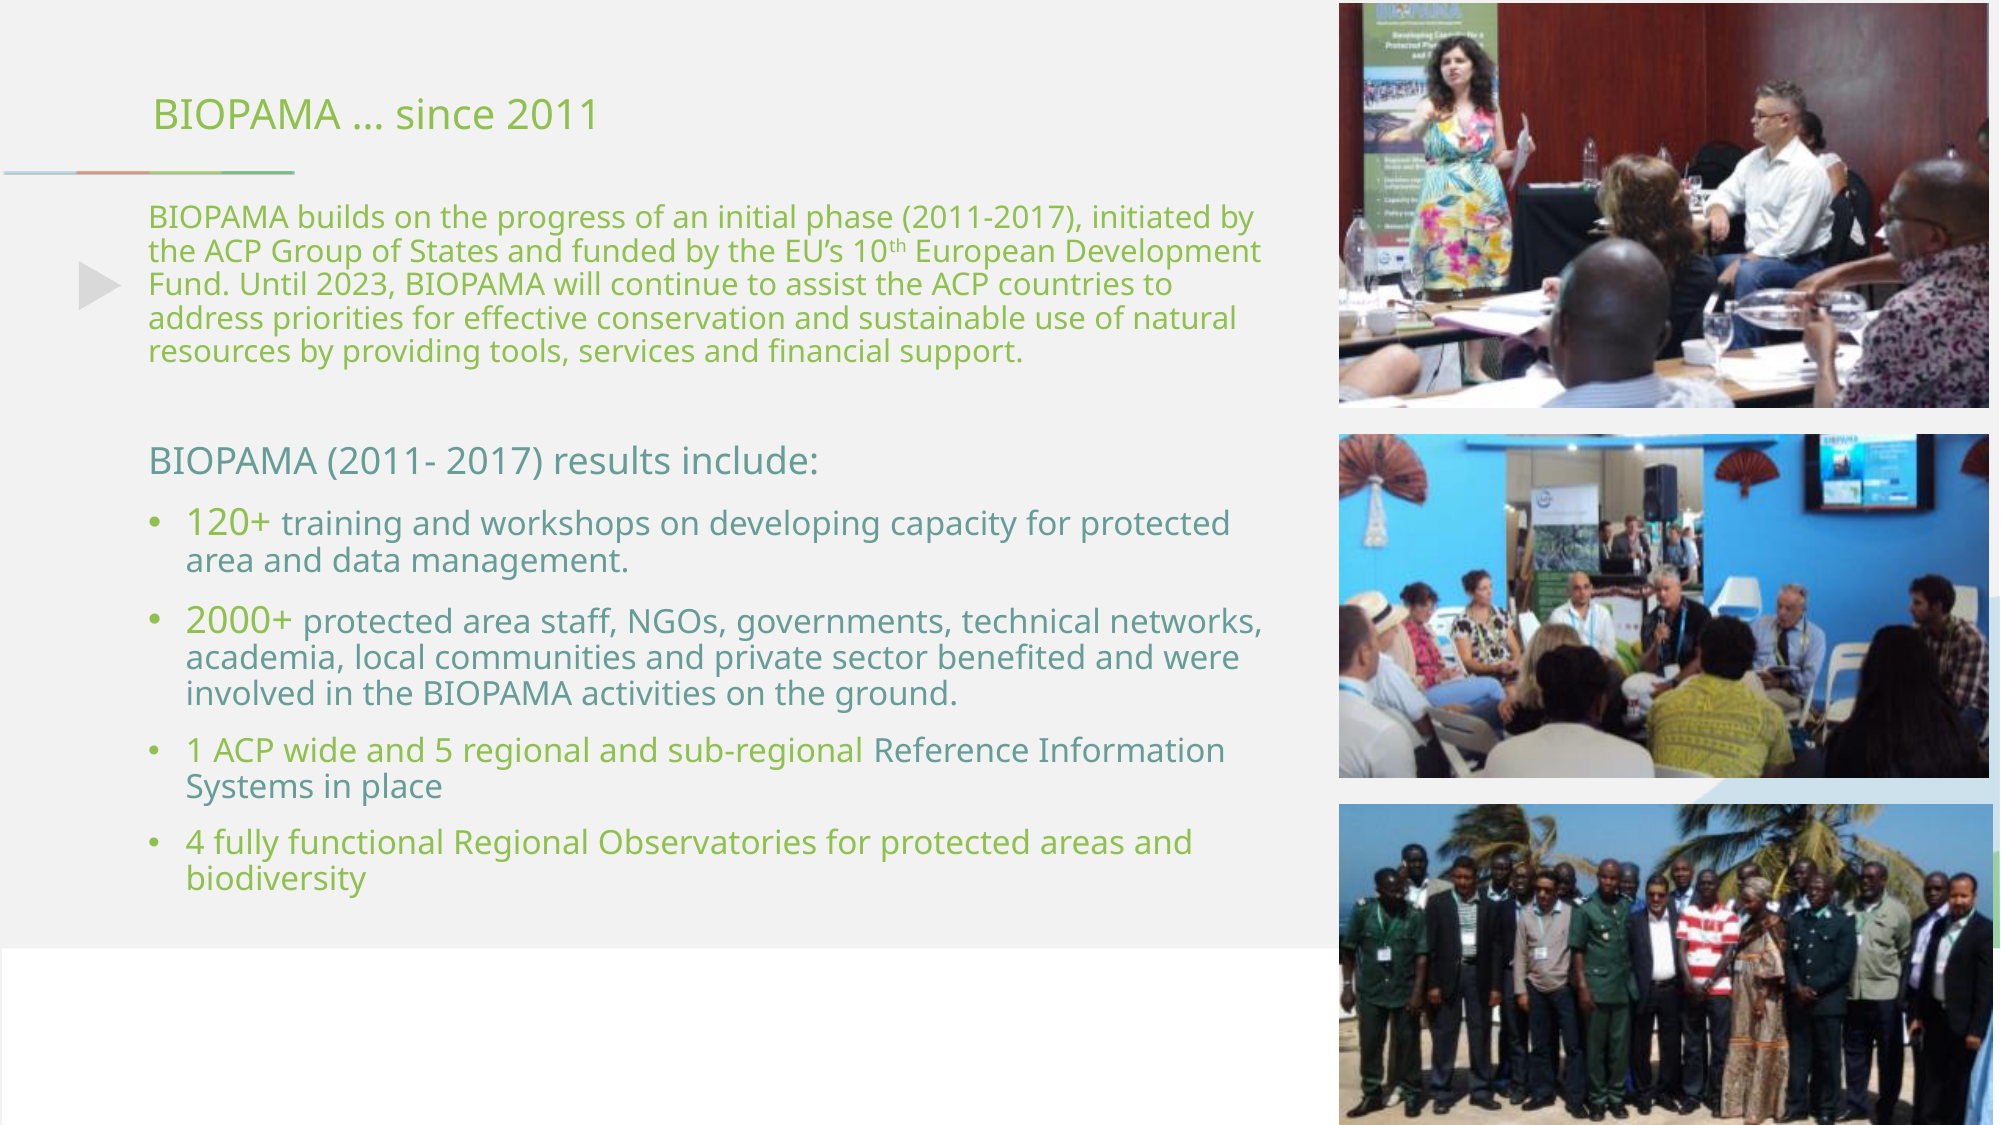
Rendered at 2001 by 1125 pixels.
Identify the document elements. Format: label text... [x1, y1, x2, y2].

picture [0, 171, 301, 178]
title BIOPAMA builds on the progress of an initial phase (2011-2017), initiated by the ACP Group of States and funded by the EU’s 10th European Development Fund. Until 2023, BIOPAMA will continue to assist the ACP countries to address priorities for effective conservation and sustainable use of natural resources by providing tools, services and financial support. [133, 205, 1311, 366]
list BIOPAMA (2011- 2017) results include: 120+ training and workshops on developing capacity for protected area and data management. 2000+ protected area staff, NGOs, governments, technical networks, academia, local communities and private sector benefited and were involved in the BIOPAMA activities on the ground. 1 ACP wide and 5 regional and sub-regional Reference Information Systems in place 4 fully functional Regional Observatories for protected areas and biodiversity [133, 434, 1311, 938]
picture [1339, 434, 2001, 1125]
footer BIOPAMA … since 2011 [137, 83, 813, 144]
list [1339, 3, 1989, 408]
